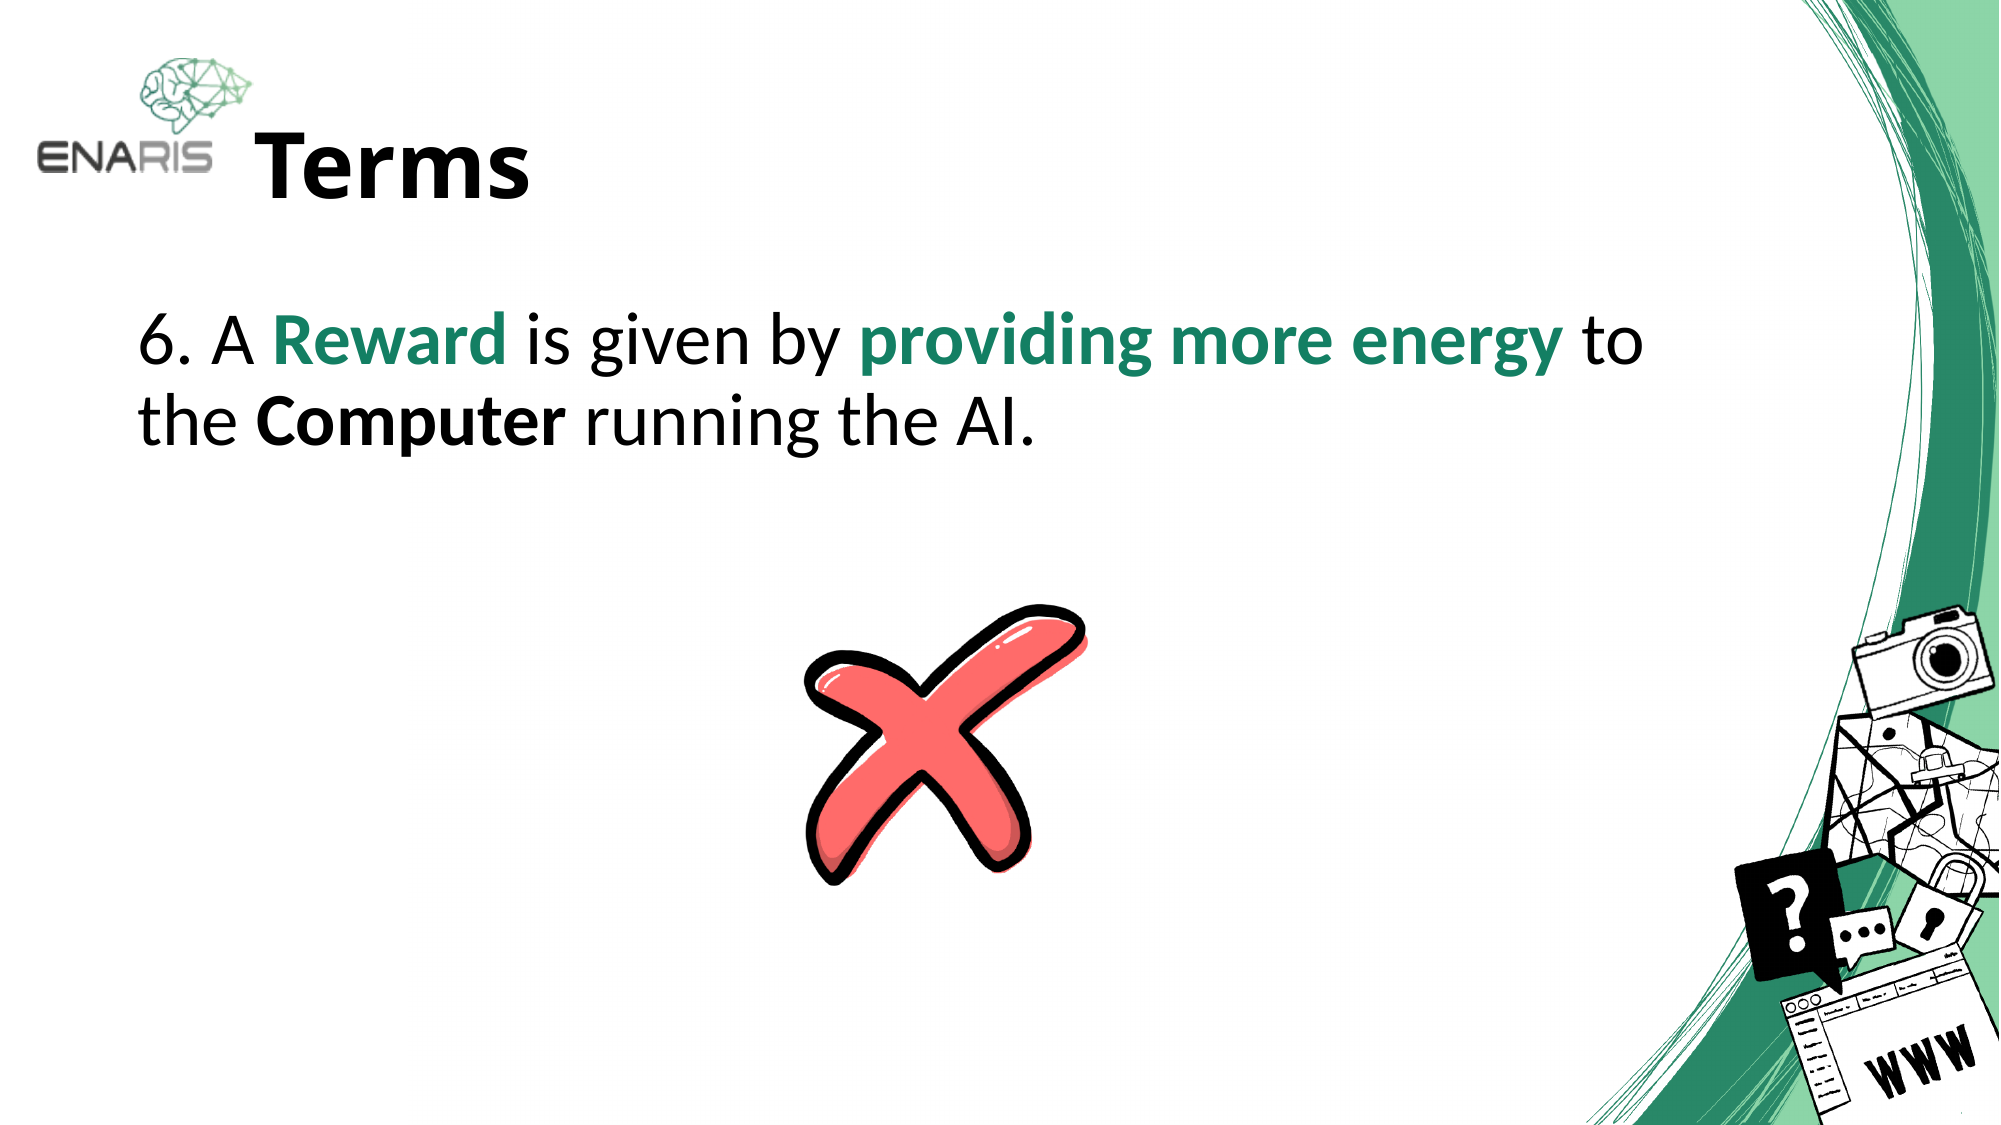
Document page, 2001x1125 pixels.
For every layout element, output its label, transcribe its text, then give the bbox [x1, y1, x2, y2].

title Terms [253, 59, 1863, 278]
picture [37, 58, 254, 173]
list 6. A Reward is given by providing more energy to the Computer running the AI. [137, 299, 1728, 1014]
picture [738, 562, 1127, 942]
picture [408, 0, 1999, 1125]
